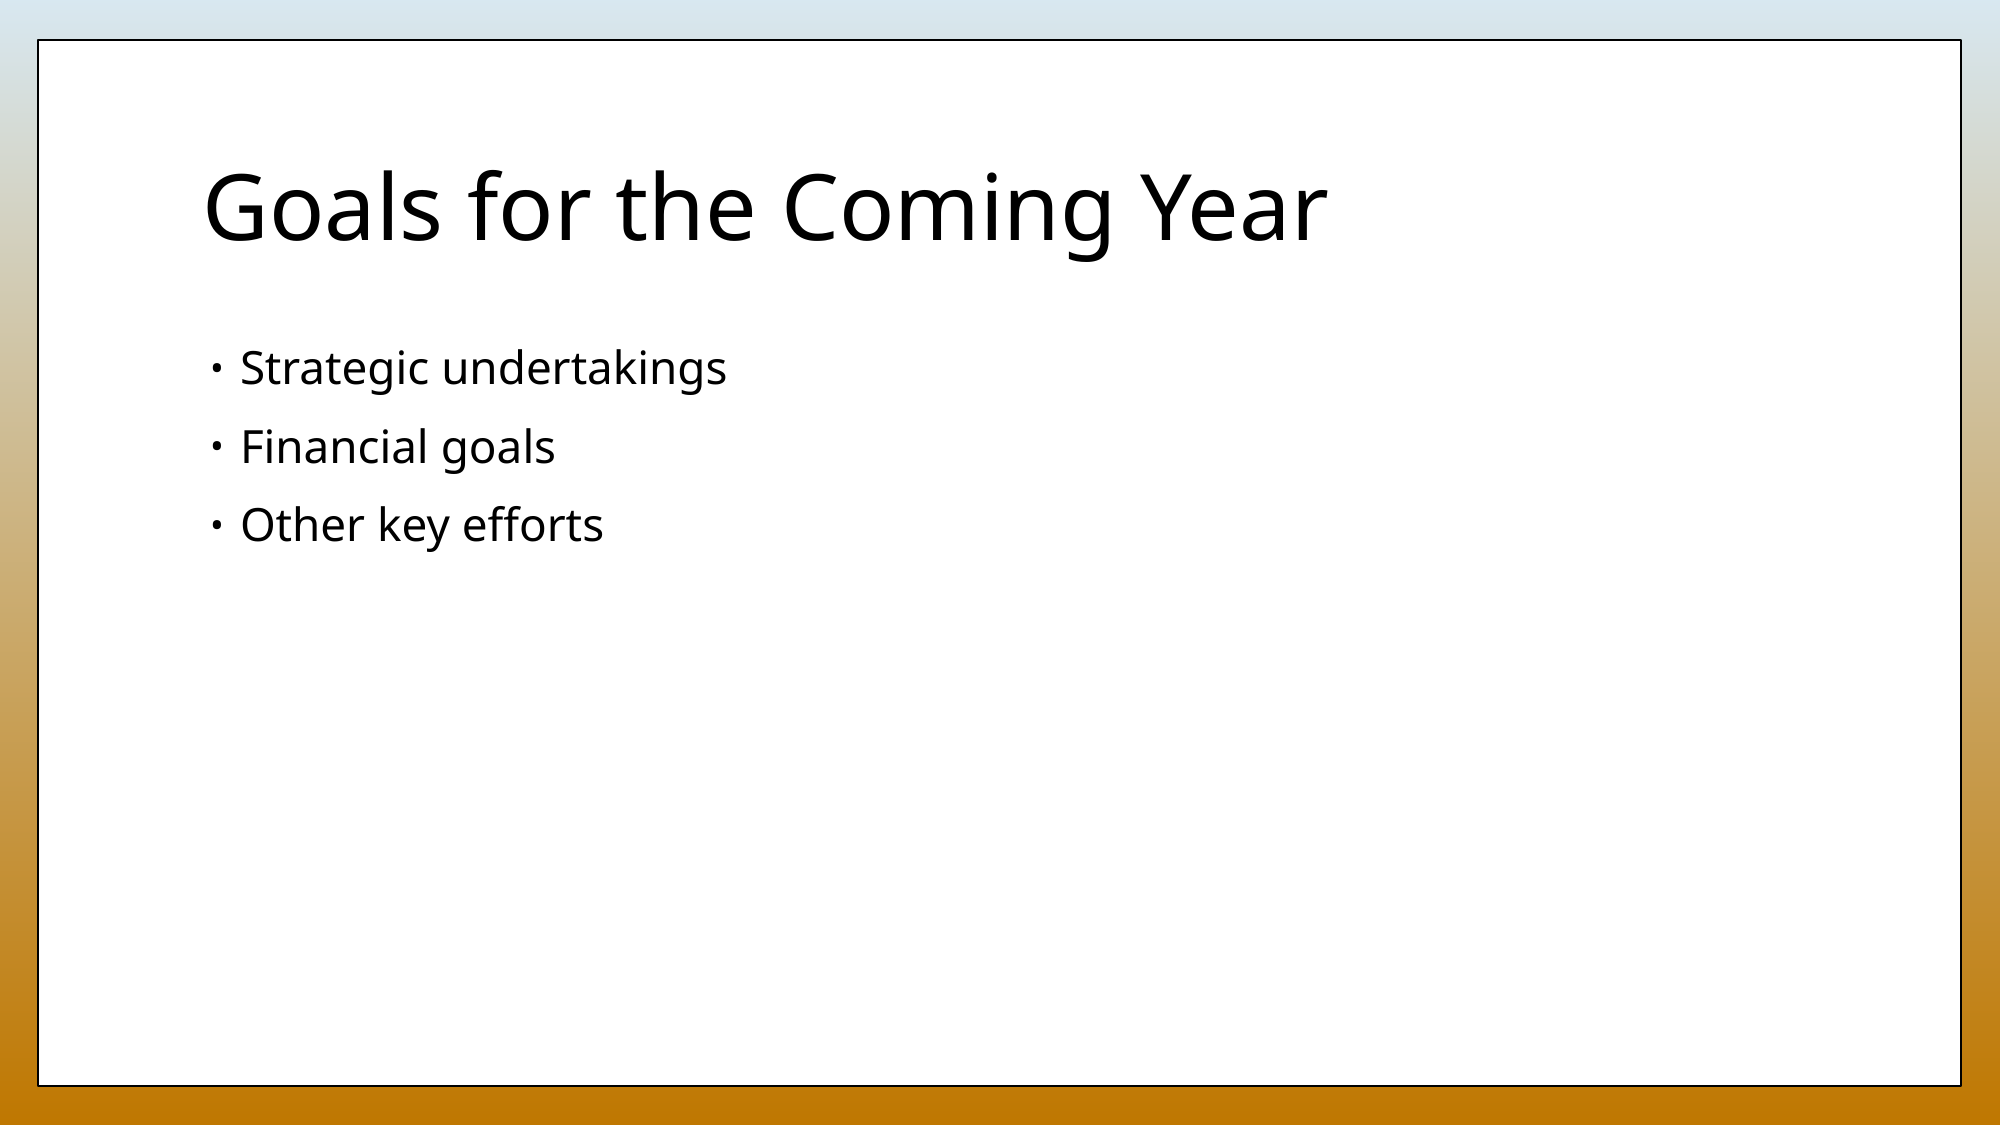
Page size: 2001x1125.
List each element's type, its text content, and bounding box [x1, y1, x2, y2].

list Strategic undertakings Financial goals Other key efforts [187, 337, 1808, 1000]
title Goals for the Coming Year [187, 99, 1808, 323]
